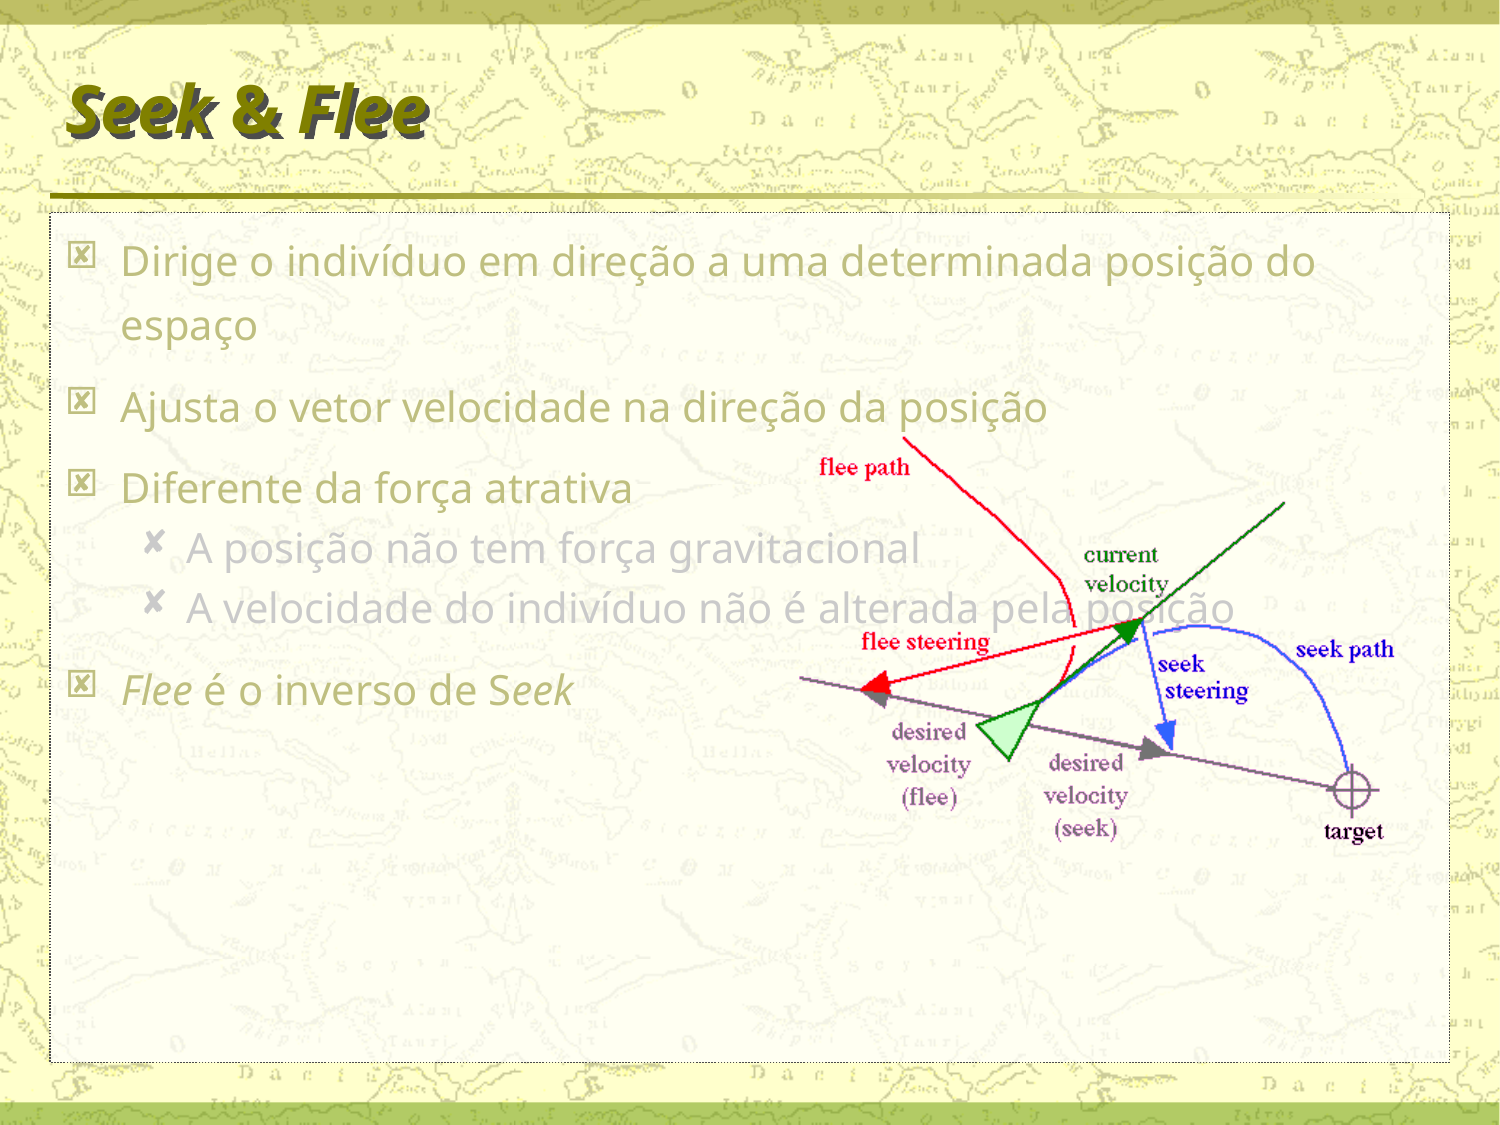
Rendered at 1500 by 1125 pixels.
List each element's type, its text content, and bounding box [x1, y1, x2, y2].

list [49, 212, 1450, 1063]
picture [0, 25, 1500, 1102]
title Seek & Flee [50, 8, 1450, 206]
